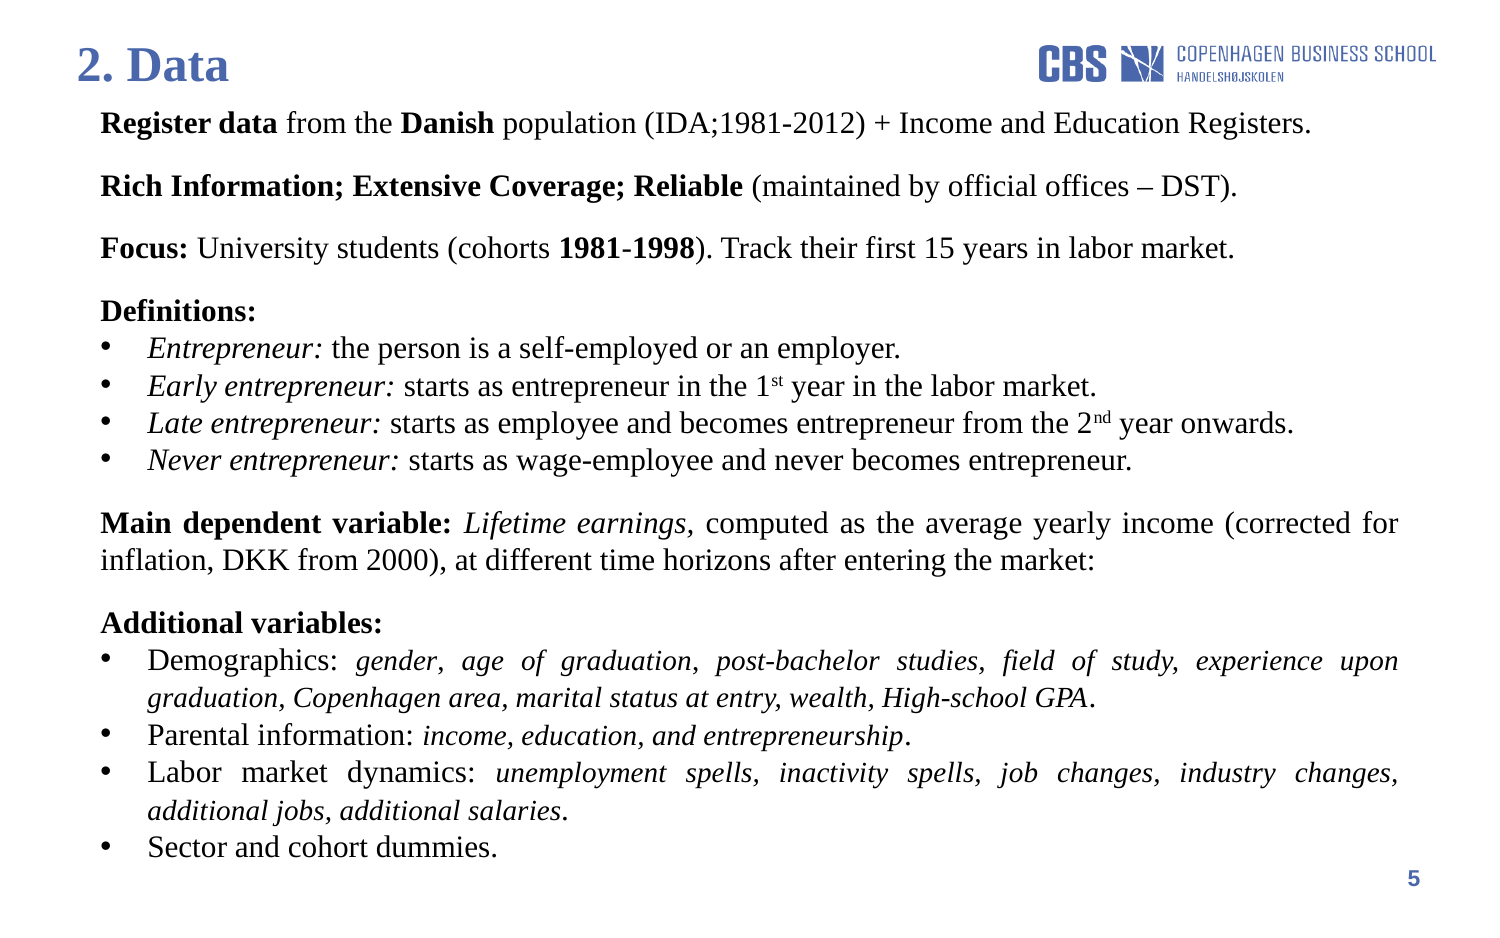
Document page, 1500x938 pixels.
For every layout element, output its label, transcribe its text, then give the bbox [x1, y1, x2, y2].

list Register data from the Danish population (IDA;1981-2012) + Income and Education Registers. Rich Information; Extensive Coverage; Reliable (maintained by official offices – DST). Focus: University students (cohorts 1981-1998). Track their first 15 years in labor market. Definitions: Entrepreneur: the person is a self-employed or an employer. Early entrepreneur: starts as entrepreneur in the 1st year in the labor market. Late entrepreneur: starts as employee and becomes entrepreneur from the 2nd year onwards. Never entrepreneur: starts as wage-employee and never becomes entrepreneur. Main dependent variable: Lifetime earnings, computed as the average yearly income (corrected for inflation, DKK from 2000), at different time horizons after entering the market: Additional variables: Demographics: gender, age of graduation, post-bachelor studies, field of study, experience upon graduation, Copenhagen area, marital status at entry, wealth, High-school GPA. Parental information: income, education, and entrepreneurship. Labor market dynamics: unemployment spells, inactivity spells, job changes, industry changes, additional jobs, additional salaries. Sector and cohort dummies. [100, 102, 1400, 918]
text_box 2. Data [76, 31, 550, 103]
picture [1039, 45, 1436, 82]
